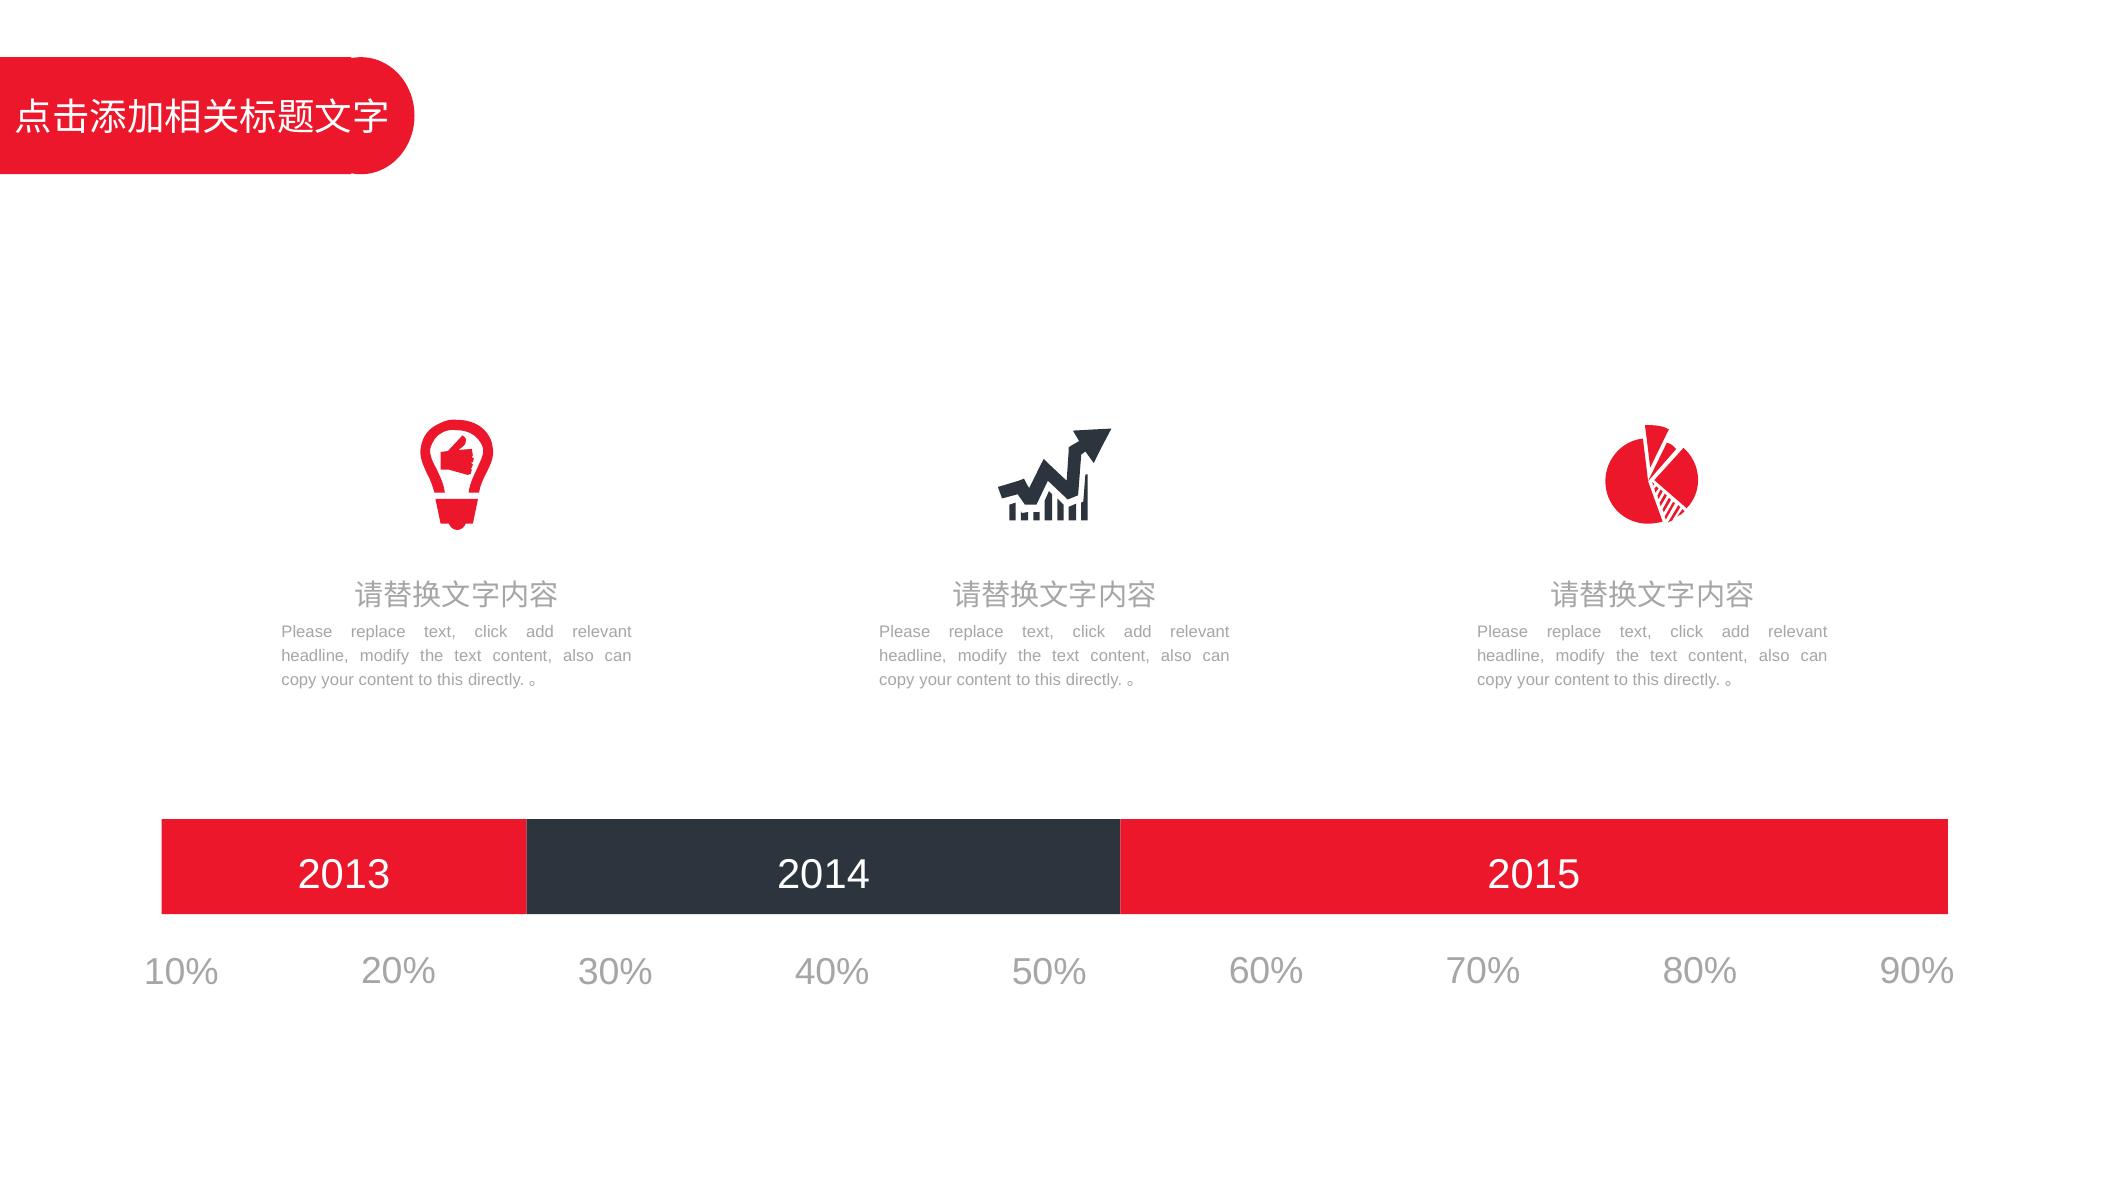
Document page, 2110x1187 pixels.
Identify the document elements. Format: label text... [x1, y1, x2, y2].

text_box 点击添加相关标题文字 [0, 85, 415, 146]
text_box 30% [563, 930, 668, 1000]
text_box [1009, 502, 1016, 521]
text_box 50% [997, 930, 1102, 1000]
text_box [1644, 425, 1669, 468]
text_box [1044, 491, 1053, 521]
text_box [1667, 505, 1685, 523]
text_box [997, 428, 1112, 505]
text_box [1654, 447, 1699, 509]
text_box 10% [129, 930, 234, 1000]
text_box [1462, 561, 1843, 698]
text_box [435, 498, 479, 530]
text_box [1057, 498, 1064, 521]
text_box [1605, 438, 1677, 524]
text_box 2015 [1119, 818, 1949, 915]
text_box [1033, 510, 1040, 521]
text_box 2014 [526, 818, 1119, 915]
text_box [420, 419, 494, 493]
text_box [1020, 510, 1029, 521]
text_box 2013 [161, 818, 526, 915]
text_box 80% [1647, 929, 1753, 999]
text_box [266, 561, 647, 698]
text_box [1068, 503, 1077, 521]
text_box 60% [1213, 929, 1319, 999]
text_box 70% [1430, 929, 1536, 999]
text_box 40% [780, 930, 885, 999]
text_box 90% [1864, 929, 1970, 999]
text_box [864, 561, 1245, 698]
text_box [1081, 474, 1088, 521]
text_box 20% [346, 929, 451, 999]
